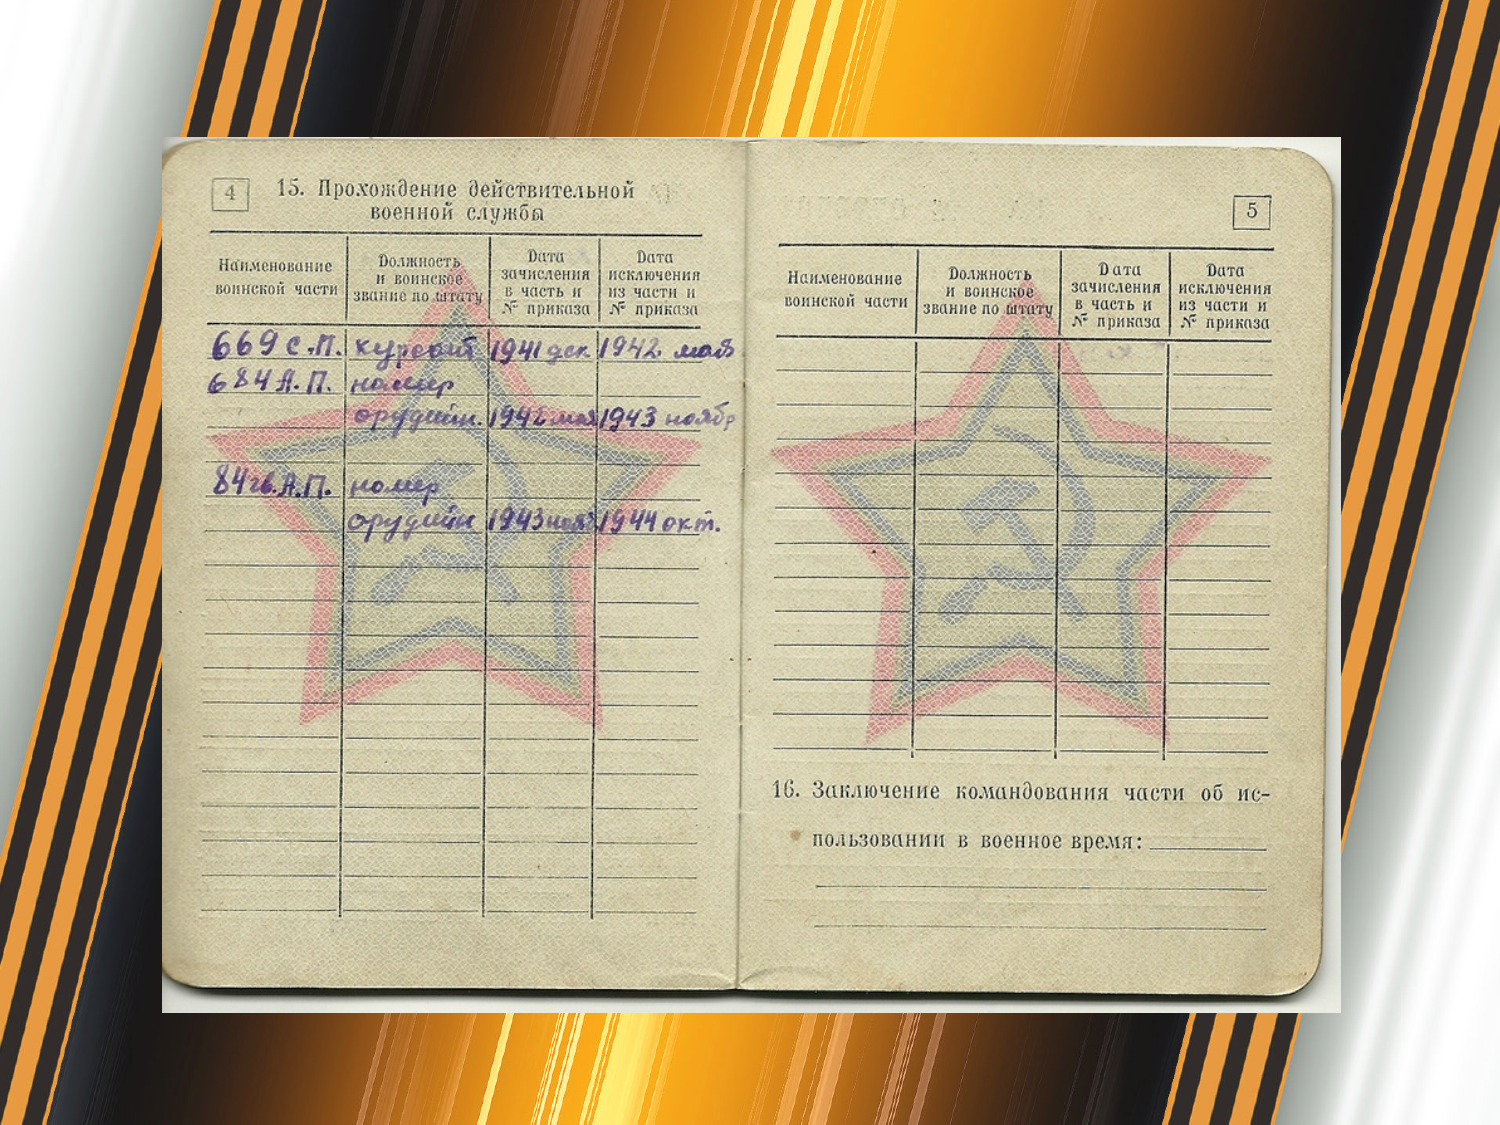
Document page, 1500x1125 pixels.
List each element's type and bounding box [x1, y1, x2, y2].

list [162, 137, 1341, 1013]
